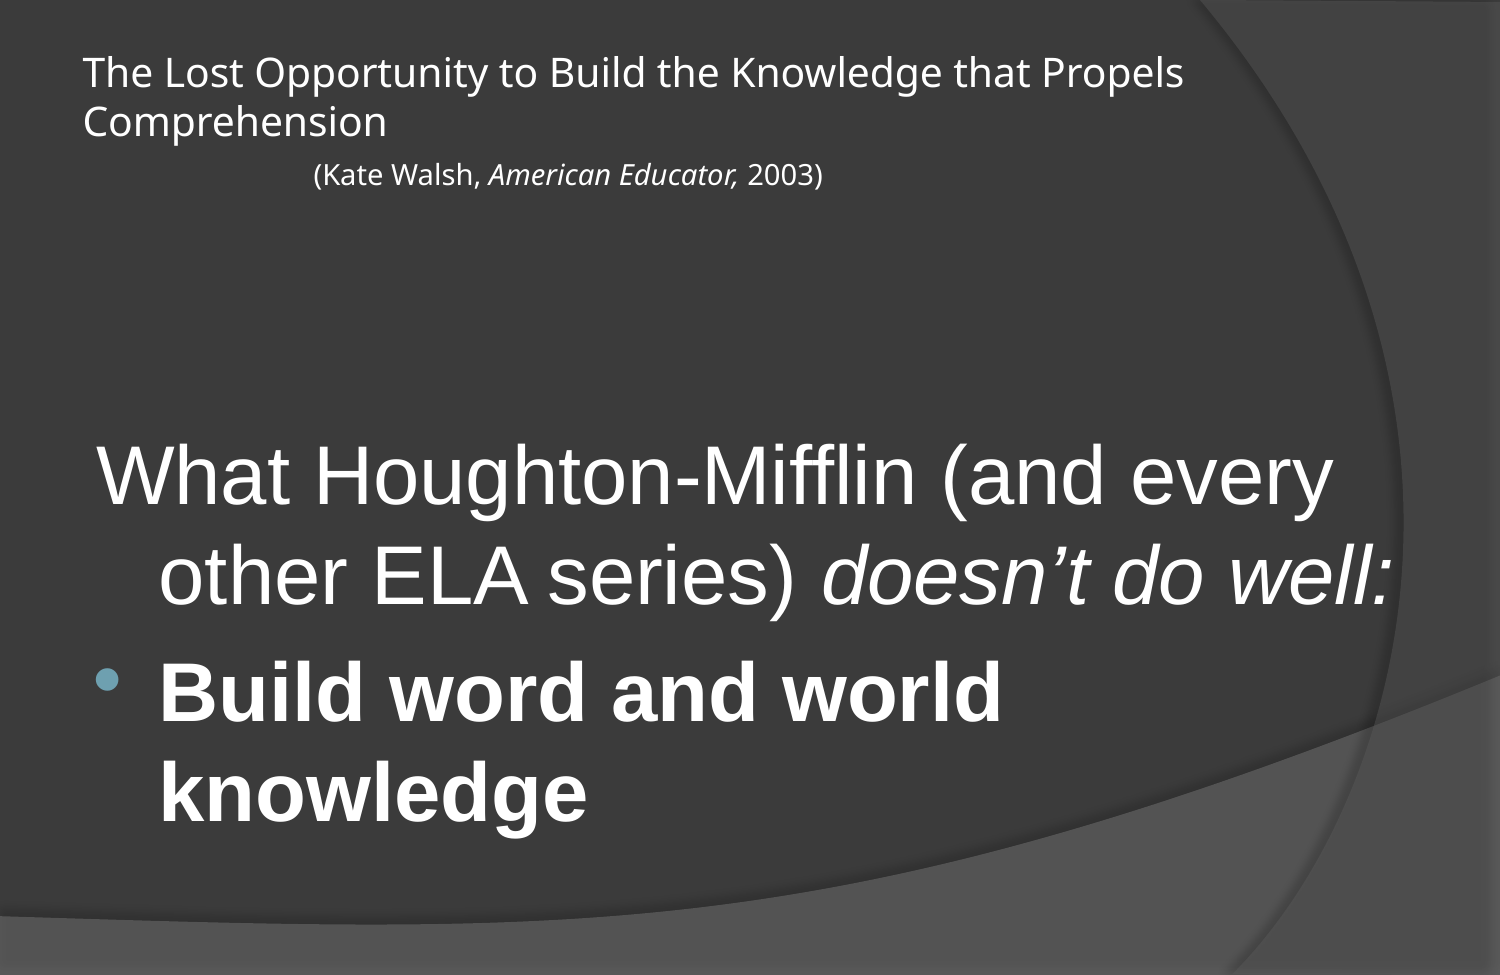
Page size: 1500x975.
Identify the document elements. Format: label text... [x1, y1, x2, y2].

title The Lost Opportunity to Build the Knowledge that Propels Comprehension (Kate Walsh, American Educator, 2003) [74, 38, 1301, 202]
list What Houghton-Mifflin (and every other ELA series) doesn’t do well: Build word and world knowledge [74, 413, 1426, 856]
